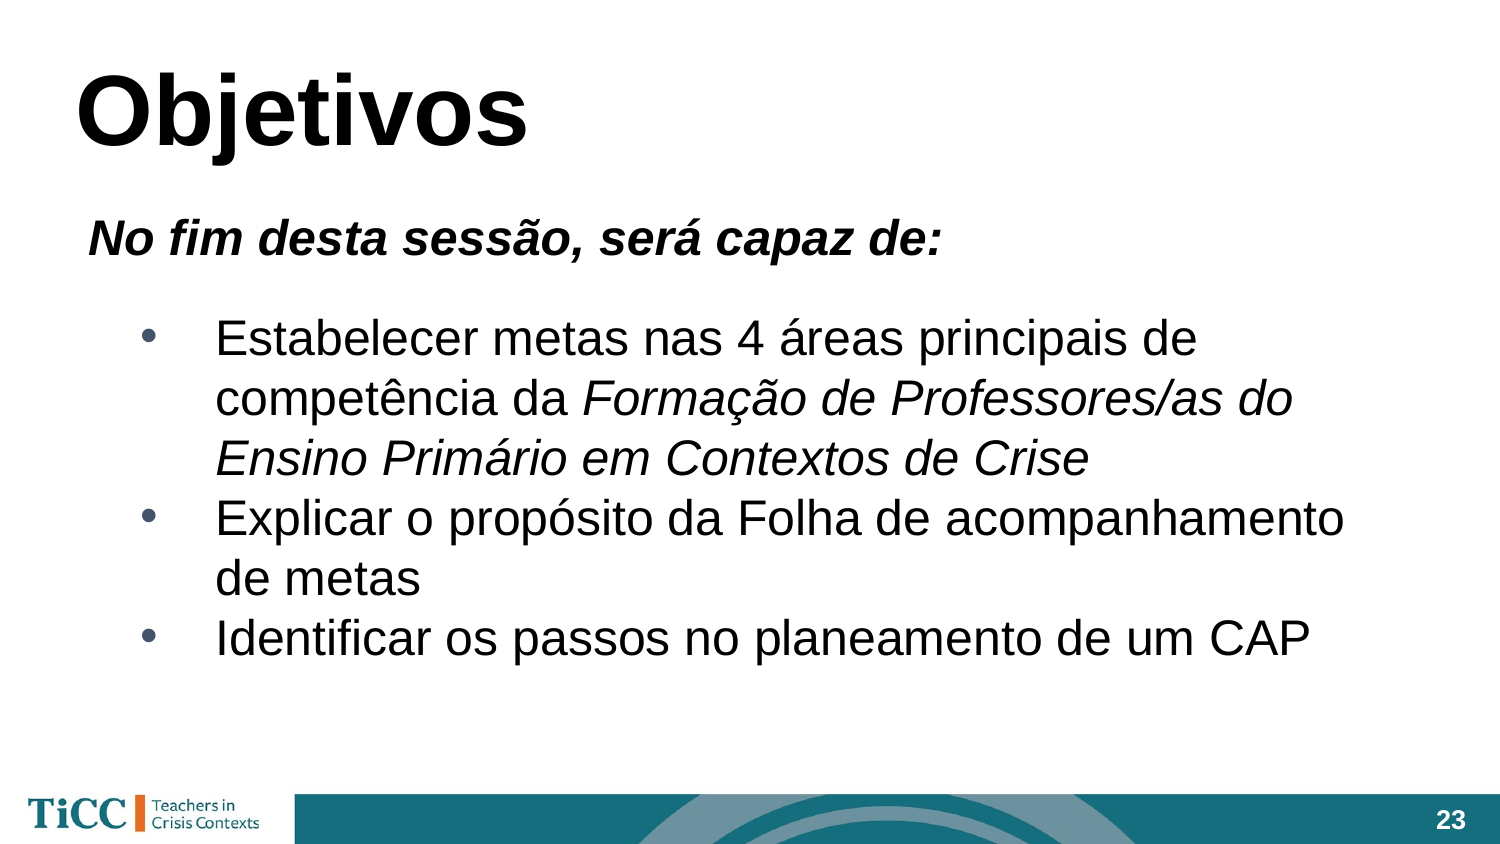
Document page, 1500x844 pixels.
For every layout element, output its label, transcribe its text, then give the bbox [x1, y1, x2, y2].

slide_number ‹#› [1390, 786, 1481, 844]
text_box No fim desta sessão, será capaz de: [60, 197, 1404, 274]
list Estabelecer metas nas 4 áreas principais de competência da Formação de Professores/as do Ensino Primário em Contextos de Crise Explicar o propósito da Folha de acompanhamento de metas Identificar os passos no planeamento de um CAP [125, 290, 1367, 782]
picture [0, 0, 1500, 844]
title Objetivos [60, 0, 1411, 181]
